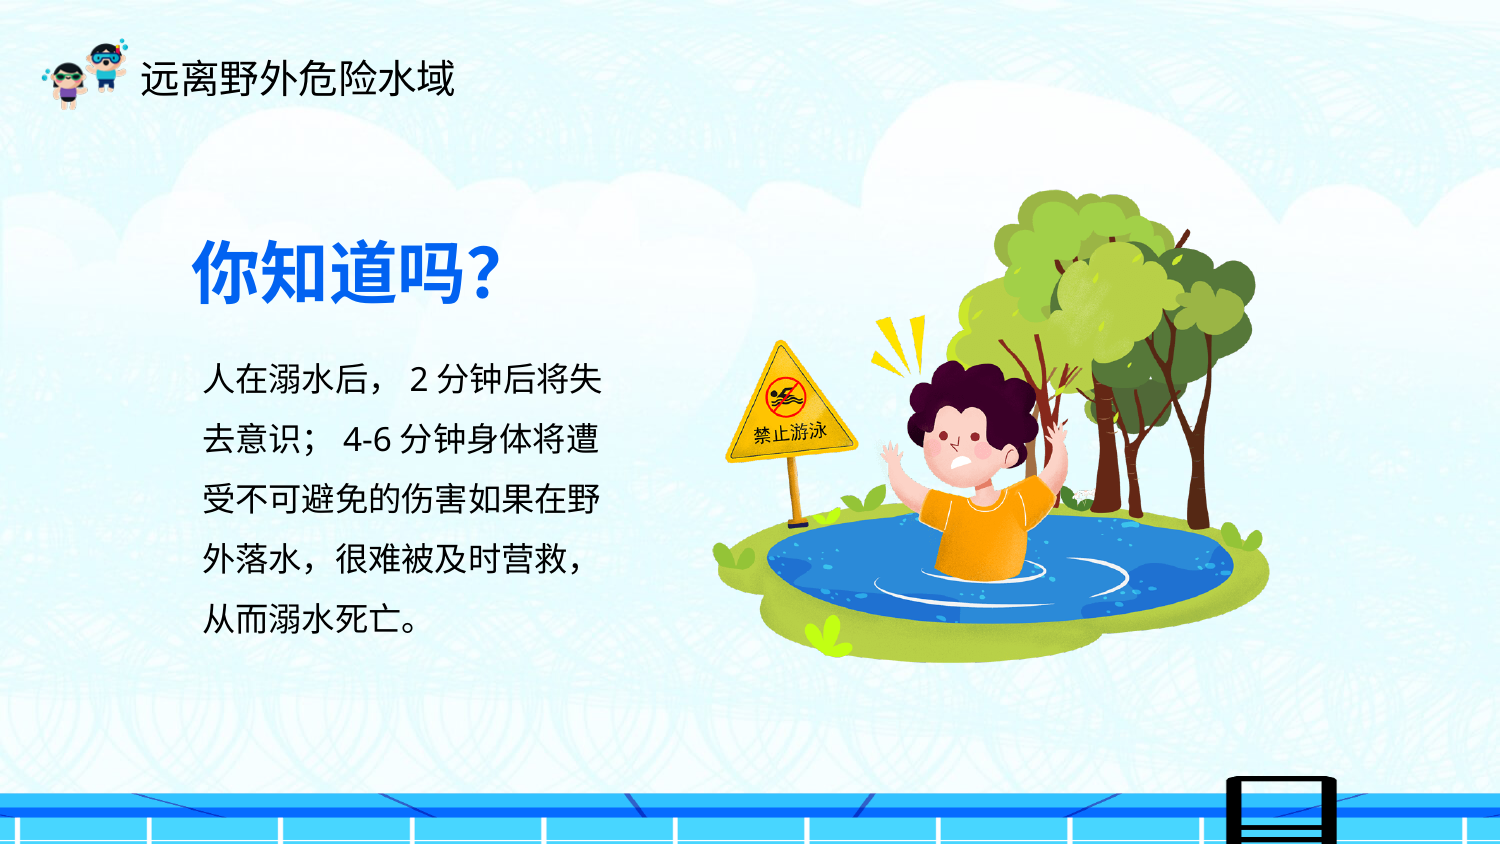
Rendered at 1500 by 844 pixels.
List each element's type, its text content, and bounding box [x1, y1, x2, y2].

picture [0, 0, 1500, 844]
text_box 你知道吗？ [176, 222, 551, 320]
text_box 人在溺水后，2分钟后将失去意识；4-6分钟身体将遭受不可避免的伤害如果在野外落水，很难被及时营救，从而溺水死亡。 [187, 330, 638, 645]
